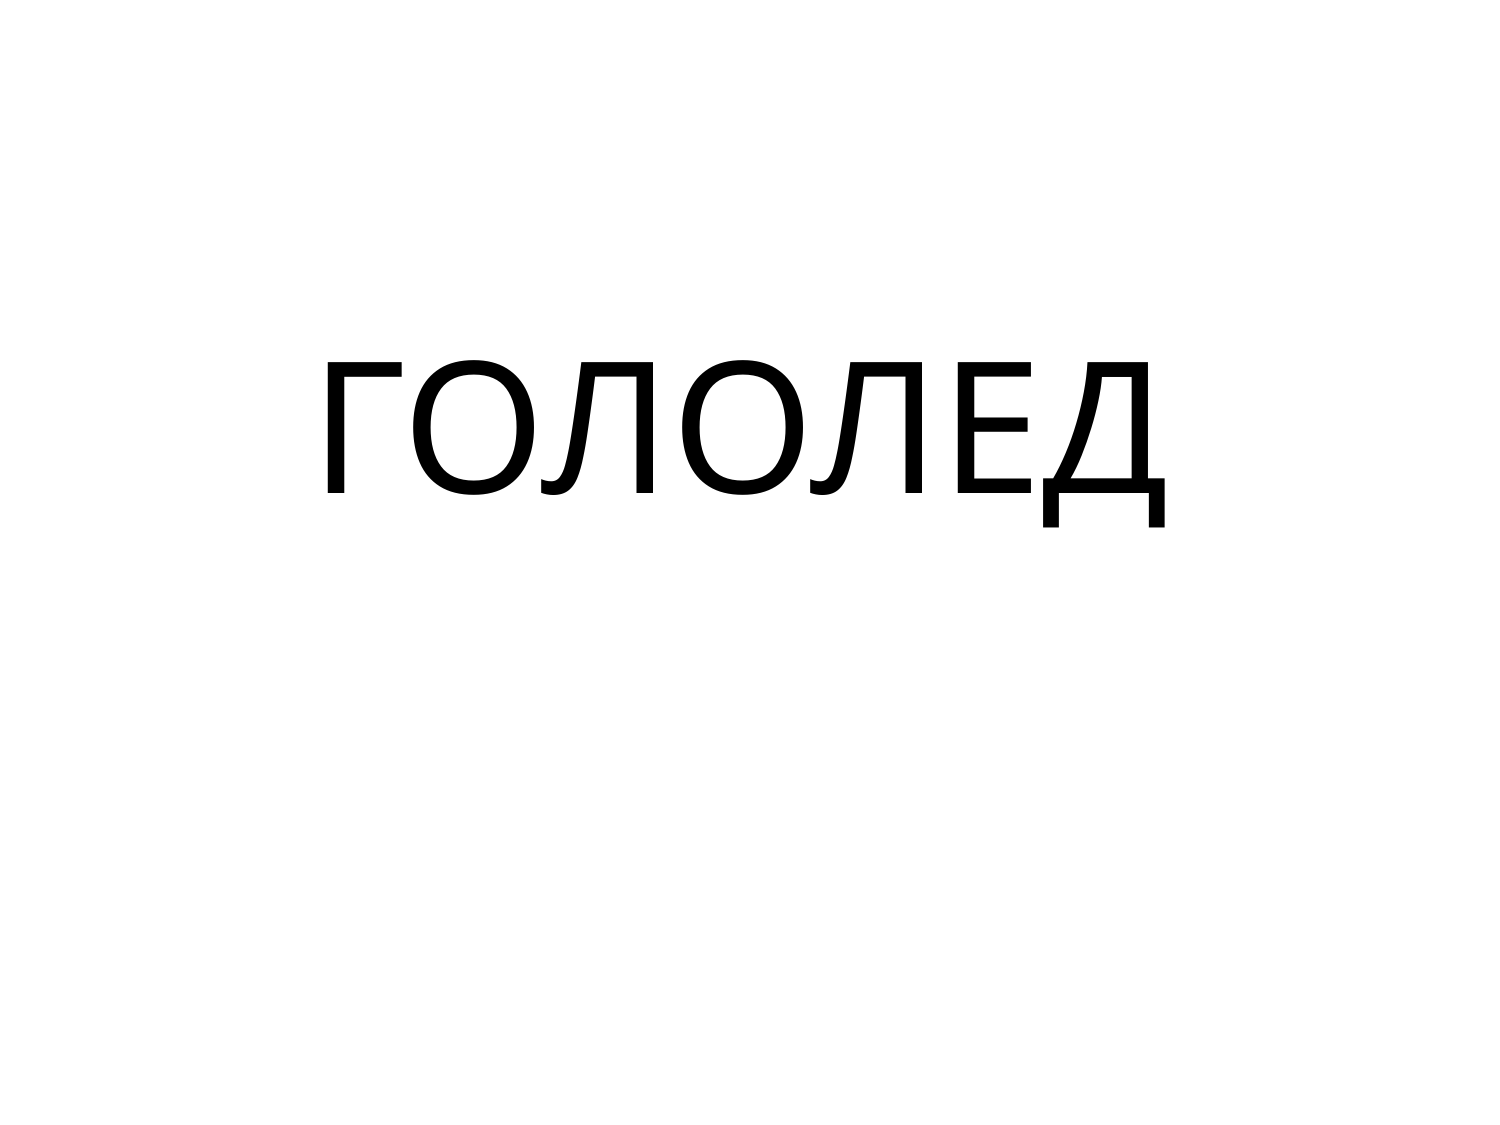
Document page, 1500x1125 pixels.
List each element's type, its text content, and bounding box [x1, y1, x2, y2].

title ГОЛОЛЕД [53, 231, 1427, 609]
